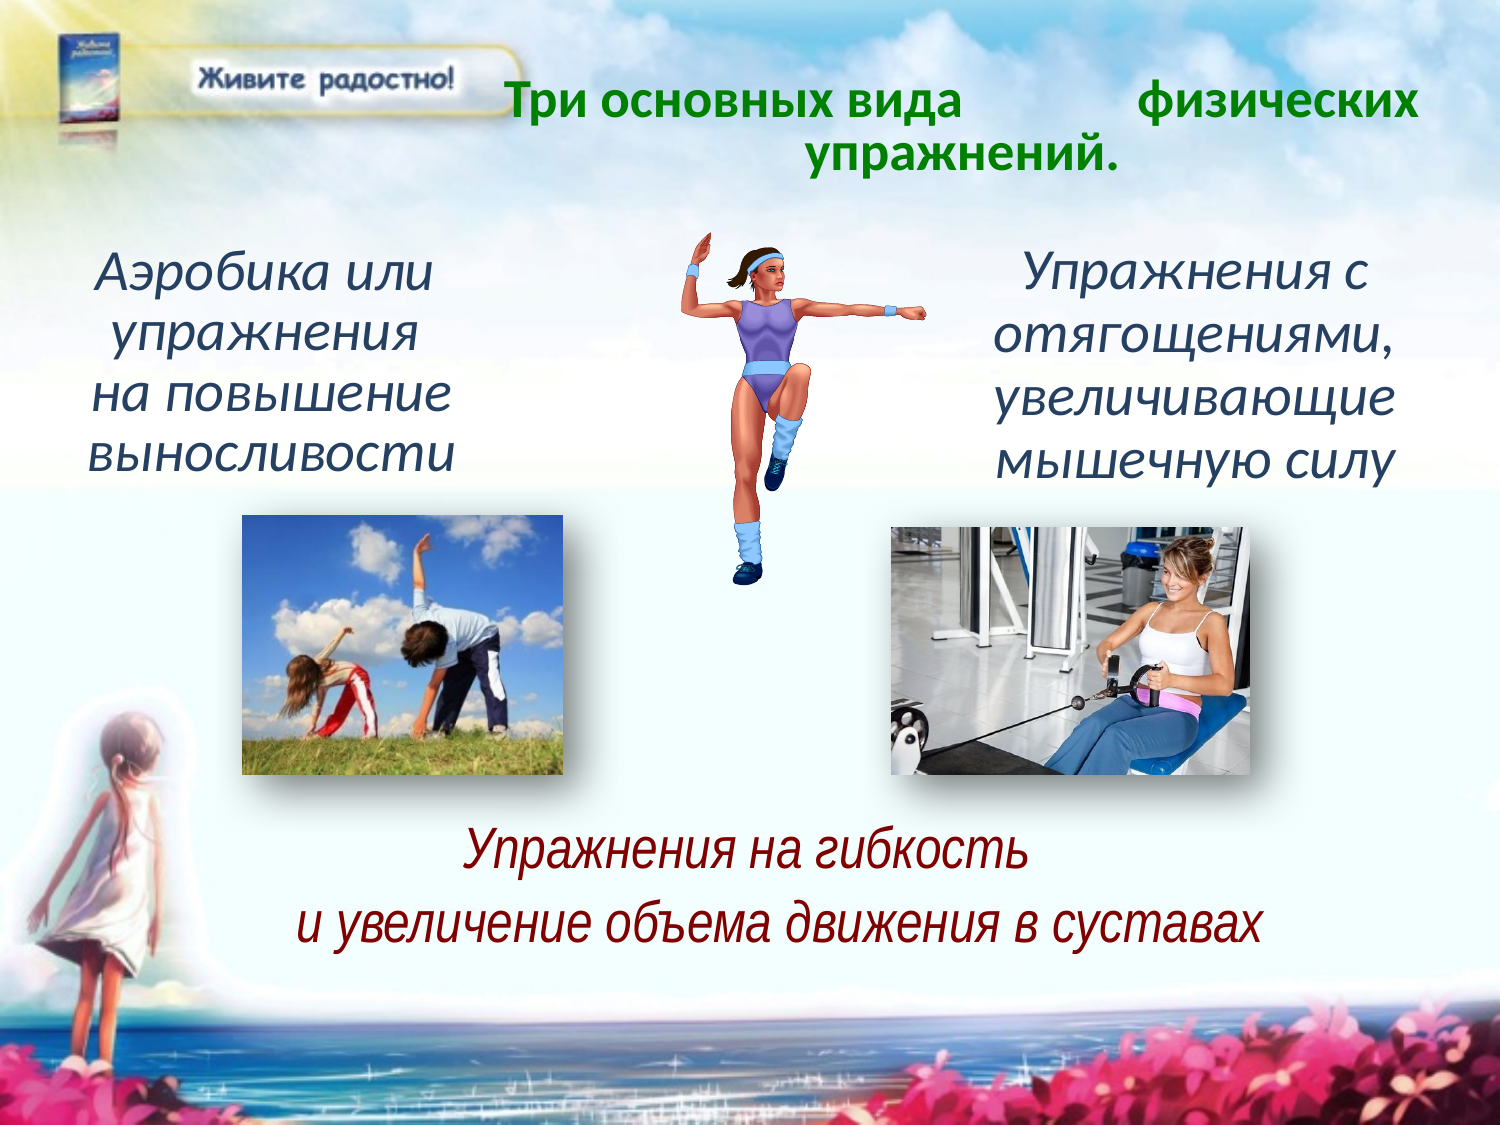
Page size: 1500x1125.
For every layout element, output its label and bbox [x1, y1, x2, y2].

picture [0, 0, 1500, 1125]
text_box [680, 231, 928, 587]
